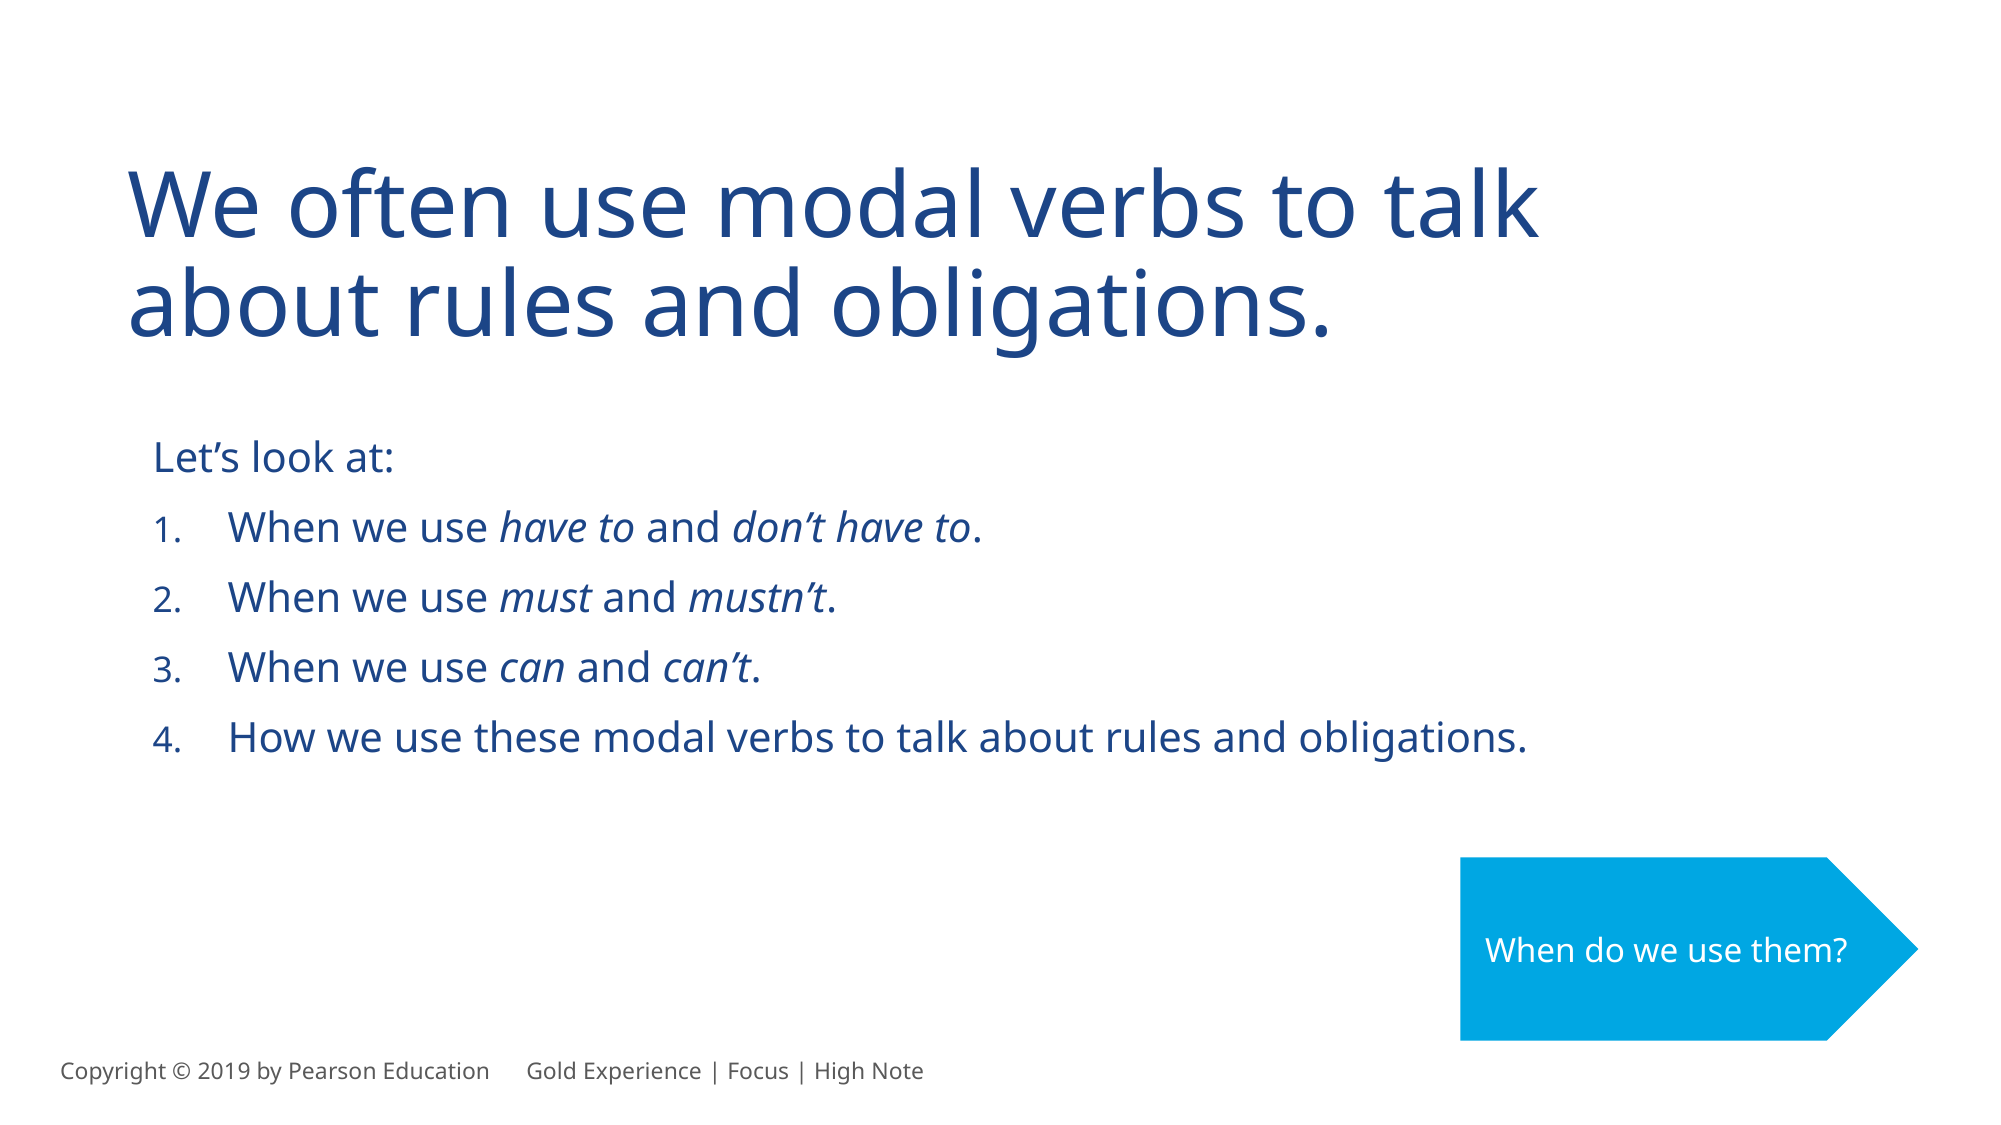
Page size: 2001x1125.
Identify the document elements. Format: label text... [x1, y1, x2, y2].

title We often use modal verbs to talk about rules and obligations. [112, 125, 1693, 390]
footer Copyright © 2019 by Pearson Education Gold Experience | Focus | High Note [45, 1040, 1084, 1101]
text_box When do we use them? [1458, 855, 1921, 1043]
list Let’s look at: When we use have to and don’t have to. When we use must and mustn’t. When we use can and can’t. How we use these modal verbs to talk about rules and obligations. [137, 428, 1788, 802]
